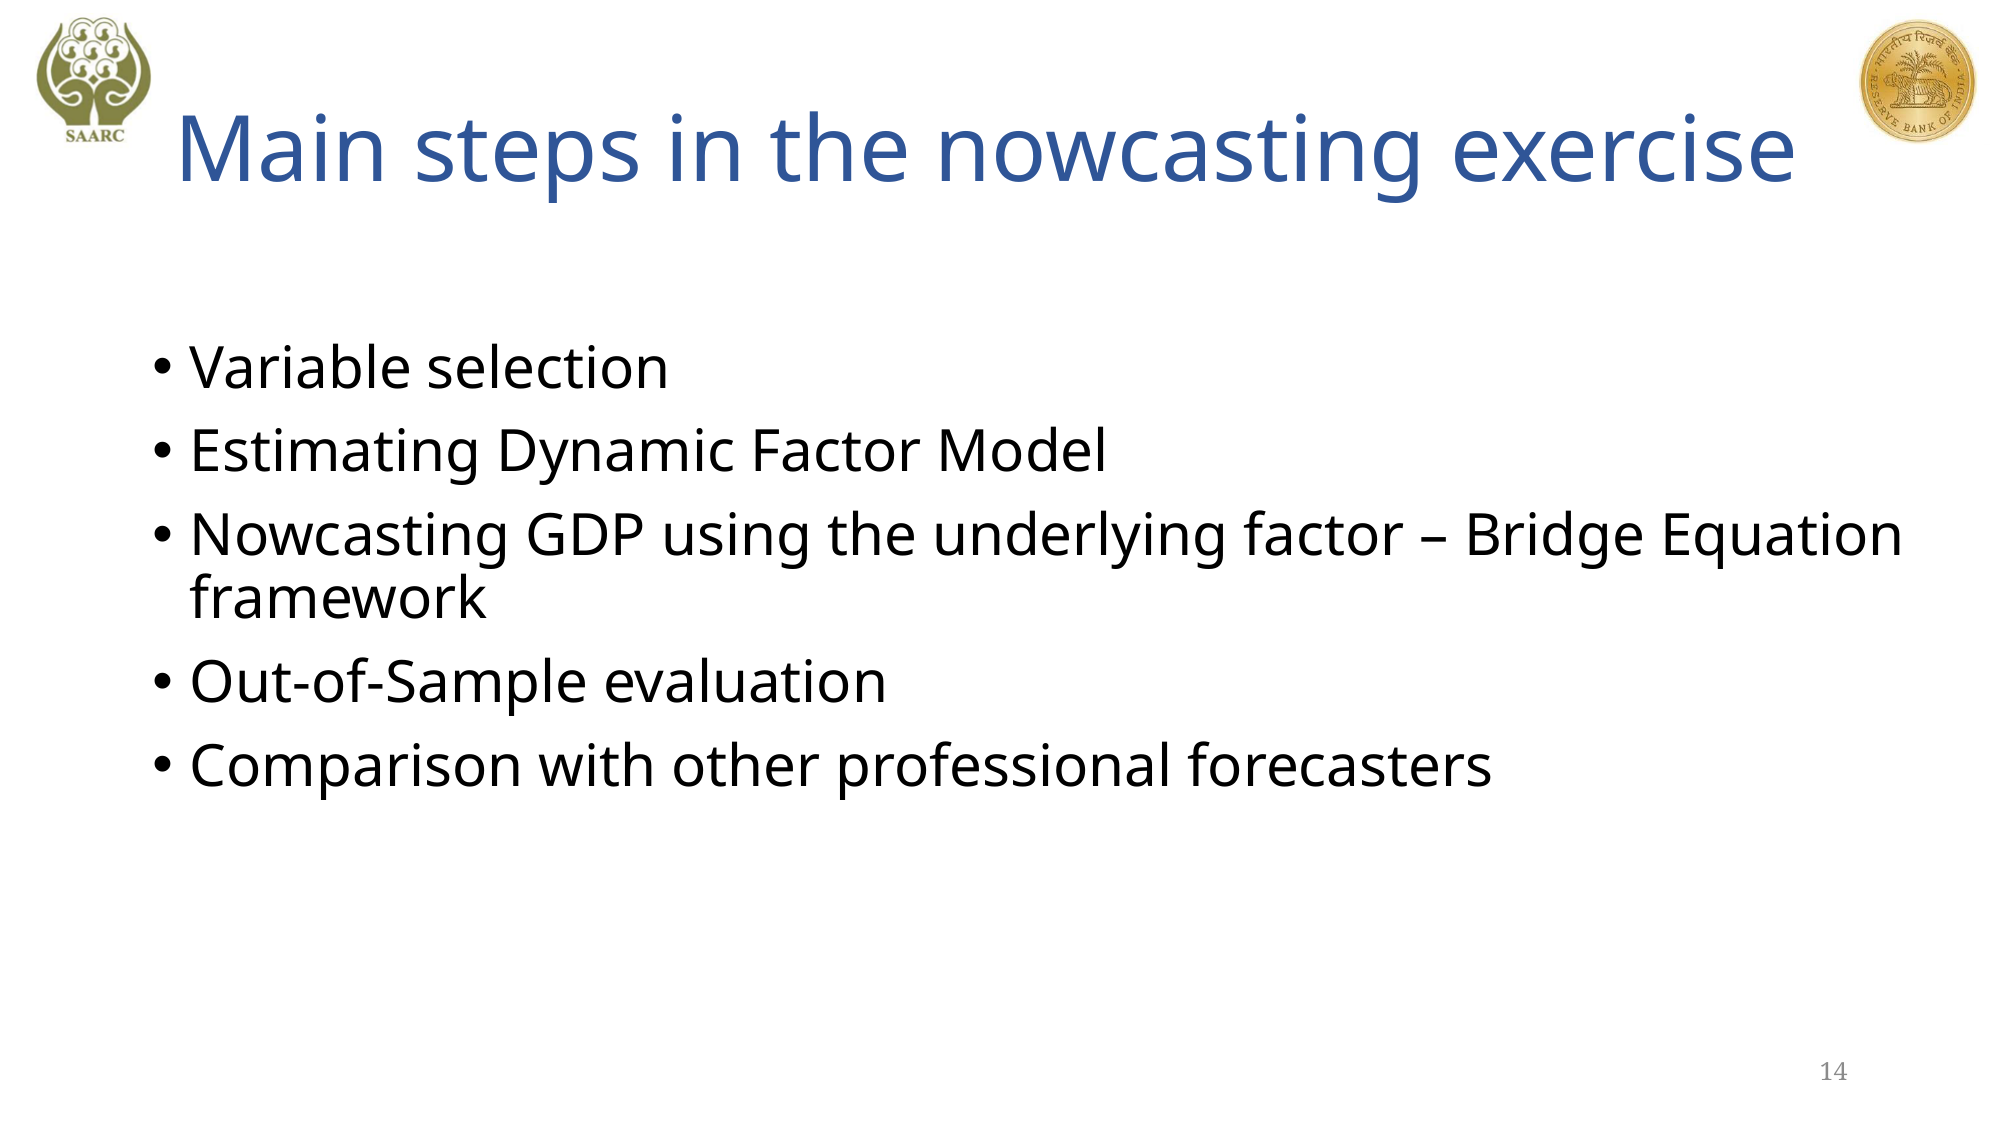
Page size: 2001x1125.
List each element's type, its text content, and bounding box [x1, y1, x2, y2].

picture [1832, 13, 1997, 145]
slide_number 14 [1412, 1042, 1863, 1103]
list Main steps in the nowcasting exercise [159, 91, 1885, 213]
picture [26, 13, 160, 149]
text_box Variable selection Estimating Dynamic Factor Model Nowcasting GDP using the underlying factor – Bridge Equation framework Out-of-Sample evaluation Comparison with other professional forecasters [137, 330, 1952, 790]
